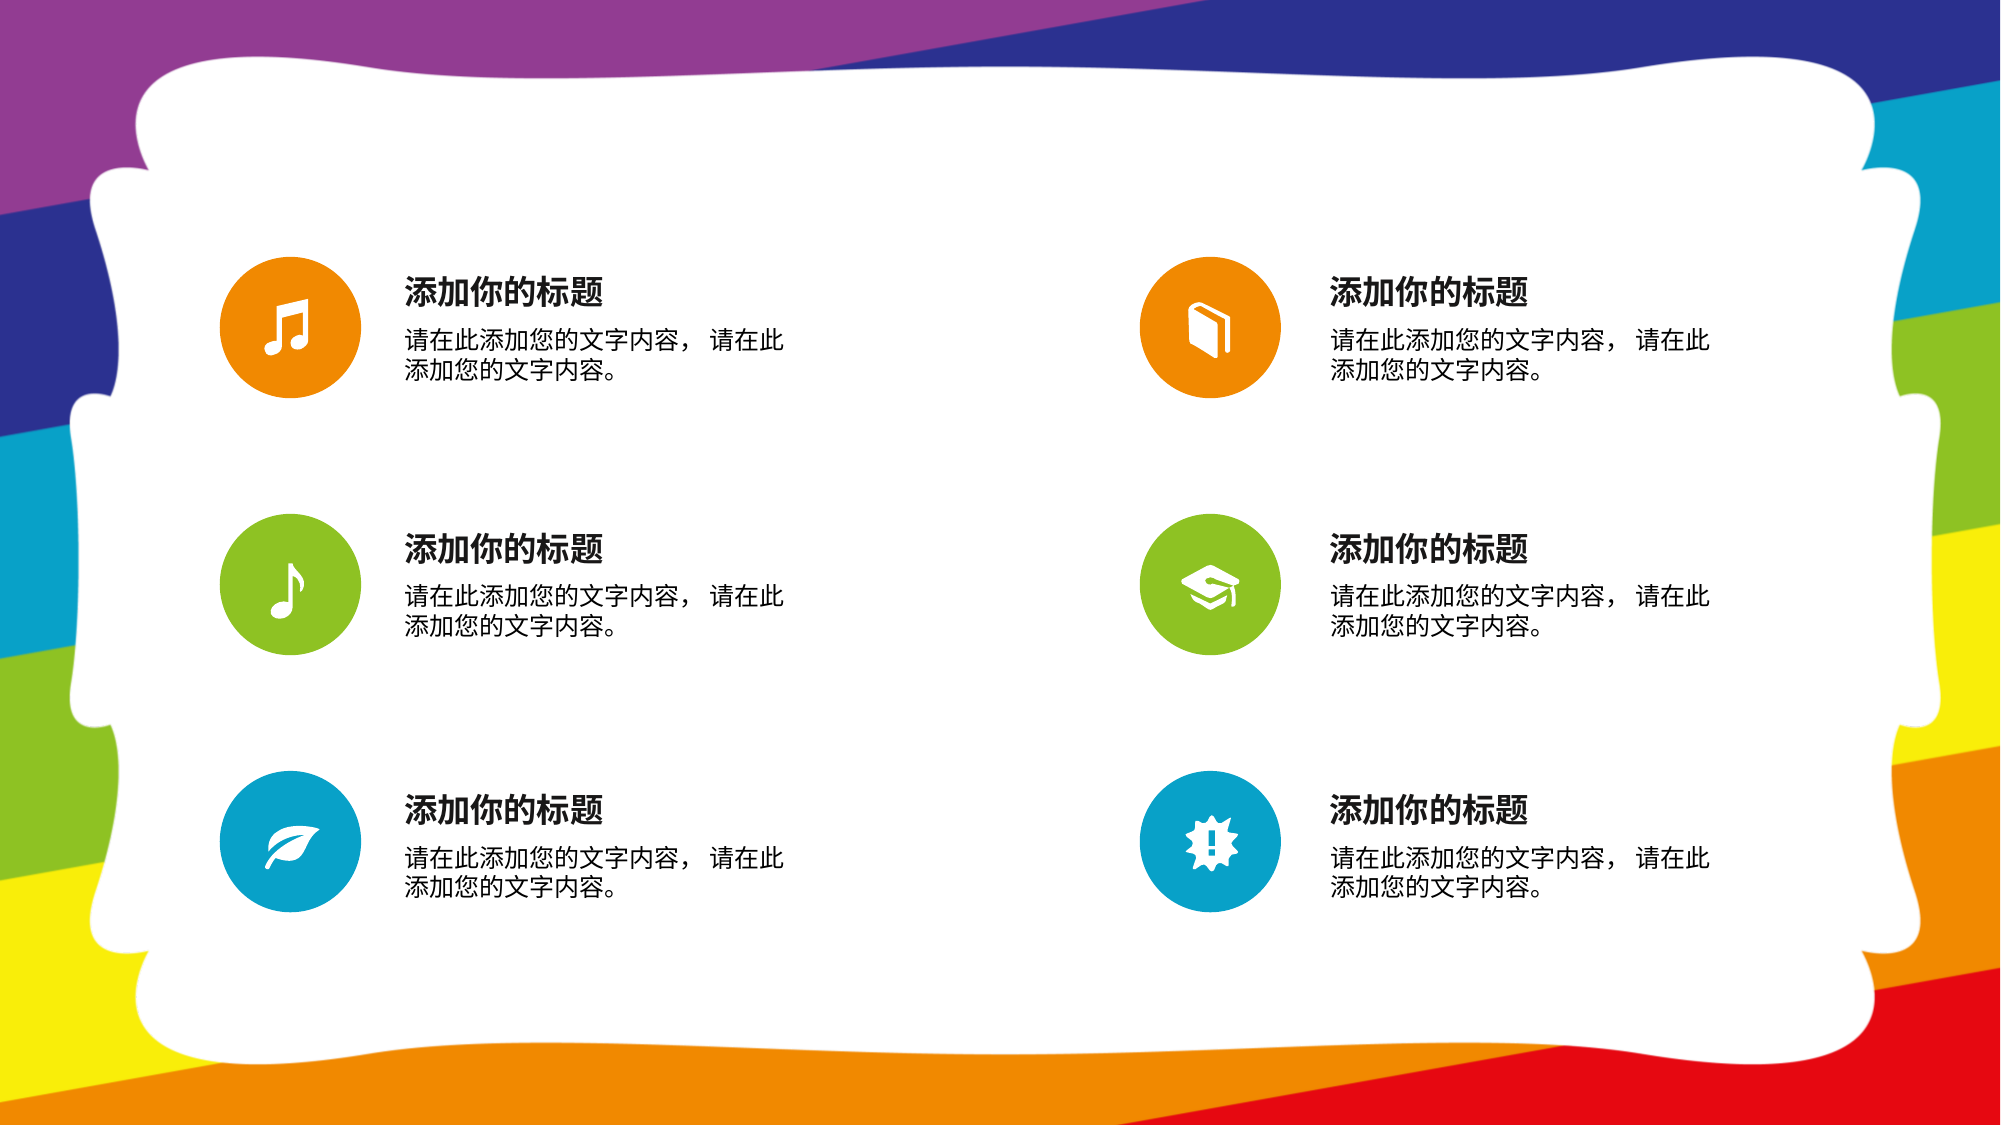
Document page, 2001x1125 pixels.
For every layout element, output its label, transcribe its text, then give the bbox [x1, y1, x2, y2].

picture [0, 0, 2001, 1125]
text_box 添加你的标题 [1329, 527, 1543, 568]
text_box [219, 770, 362, 913]
text_box 添加你的标题 [1329, 789, 1543, 830]
text_box [1190, 594, 1228, 610]
text_box [265, 825, 320, 870]
text_box 请在此添加您的文字内容， 请在此添加您的文字内容。 [404, 580, 801, 641]
text_box [1139, 770, 1281, 913]
text_box 添加你的标题 [404, 271, 617, 312]
text_box 请在此添加您的文字内容， 请在此添加您的文字内容。 [404, 324, 801, 385]
text_box [1139, 256, 1281, 399]
text_box [264, 298, 309, 356]
text_box 添加你的标题 [1329, 271, 1543, 312]
text_box [1188, 302, 1231, 358]
text_box 添加你的标题 [404, 527, 617, 568]
text_box 请在此添加您的文字内容， 请在此添加您的文字内容。 [1330, 842, 1726, 902]
text_box 请在此添加您的文字内容， 请在此添加您的文字内容。 [404, 842, 801, 902]
text_box 请在此添加您的文字内容， 请在此添加您的文字内容。 [1330, 580, 1726, 641]
text_box [1139, 513, 1281, 656]
text_box 添加你的标题 [404, 789, 617, 830]
text_box [219, 256, 362, 399]
text_box [1185, 815, 1239, 872]
text_box [1181, 564, 1240, 607]
text_box [270, 563, 304, 619]
text_box [219, 513, 362, 656]
text_box 请在此添加您的文字内容， 请在此添加您的文字内容。 [1330, 324, 1726, 385]
